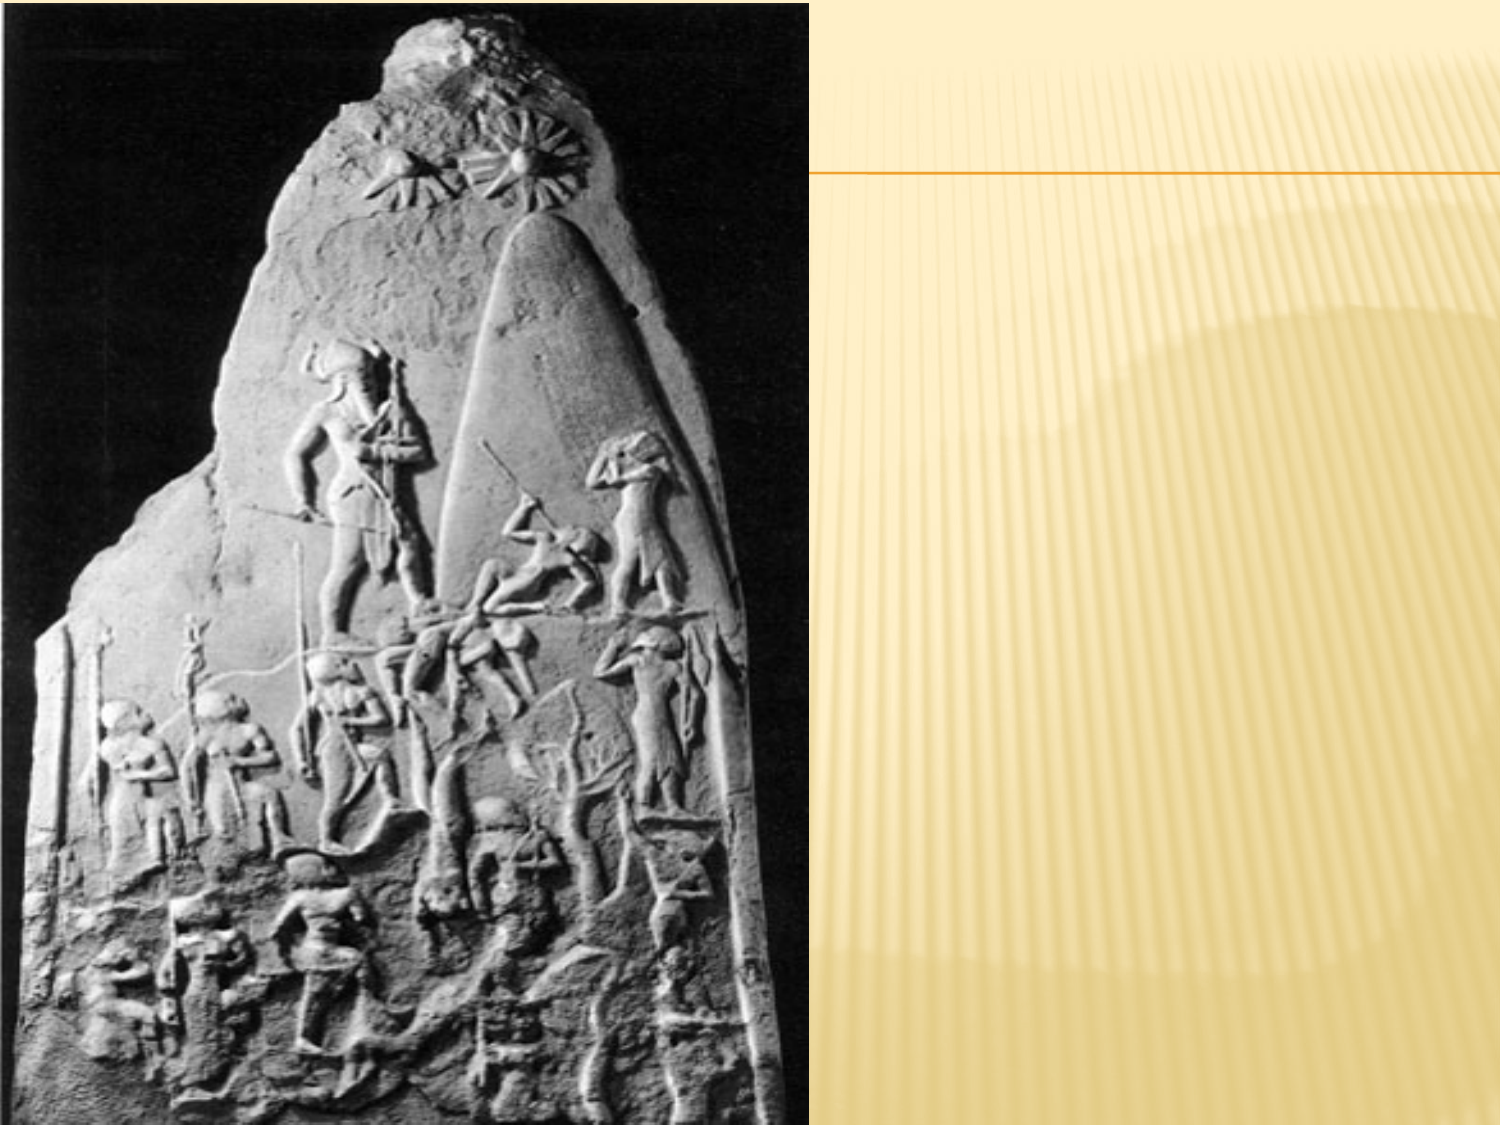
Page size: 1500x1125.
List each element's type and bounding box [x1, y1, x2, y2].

list [0, 3, 809, 1125]
